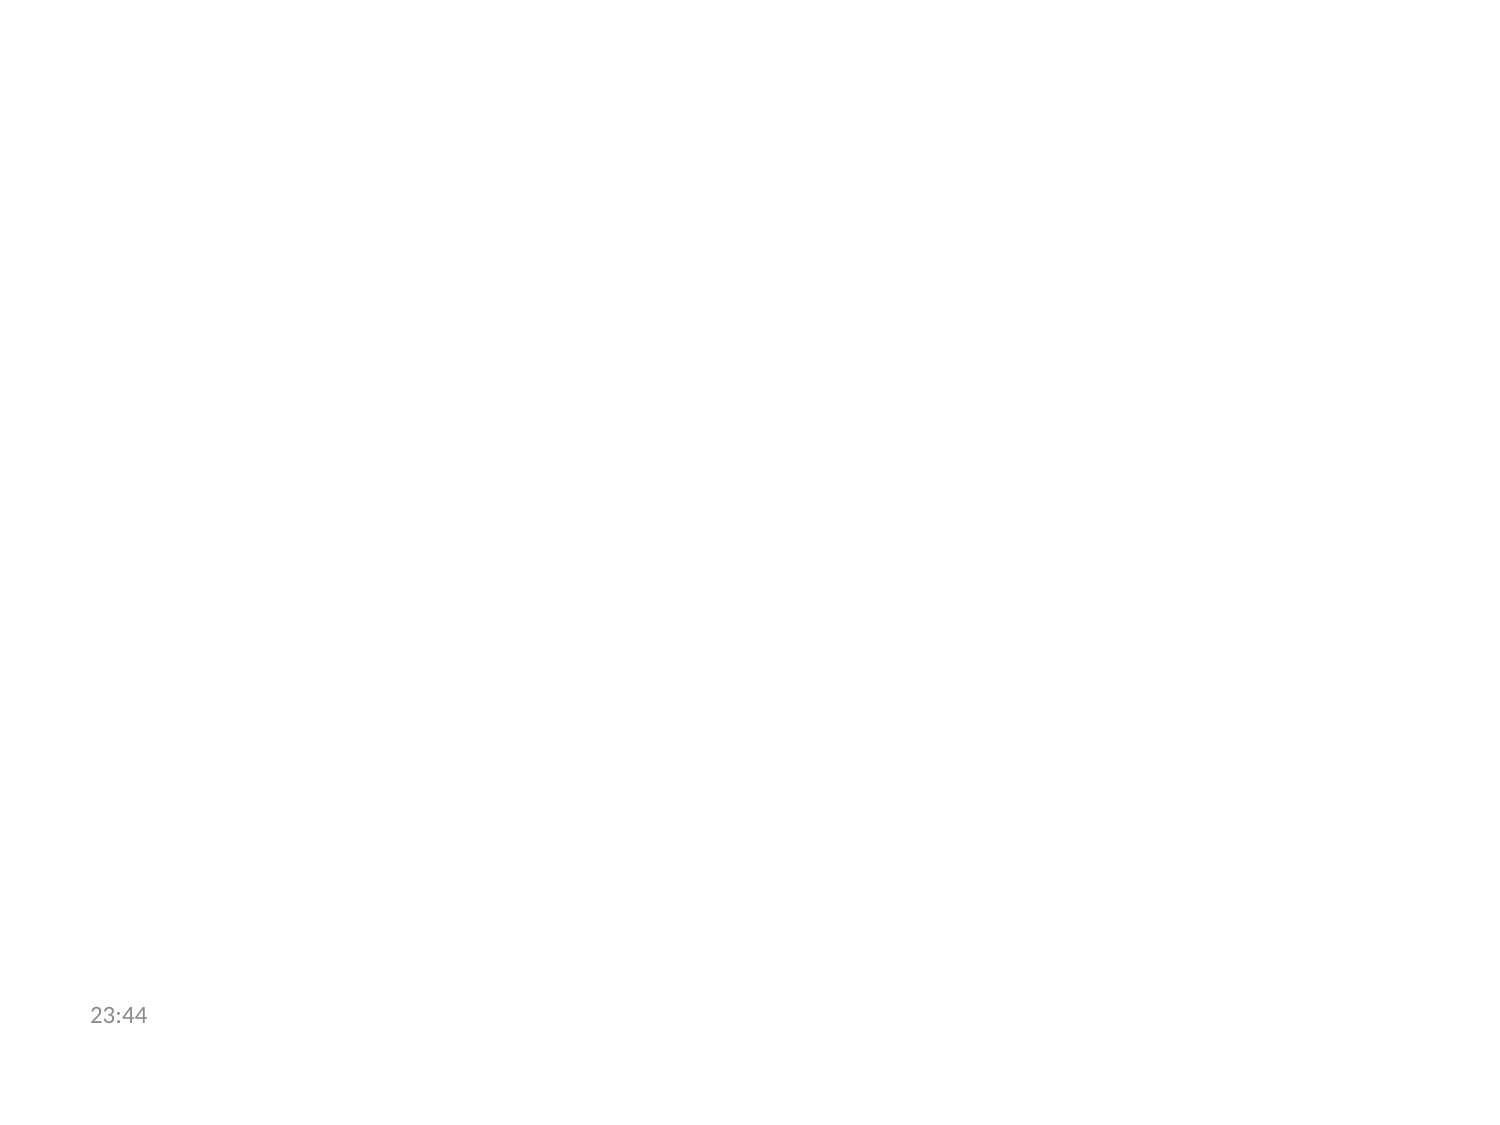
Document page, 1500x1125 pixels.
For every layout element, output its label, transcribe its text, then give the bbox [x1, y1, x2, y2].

text_box 15:35 [75, 983, 425, 1044]
